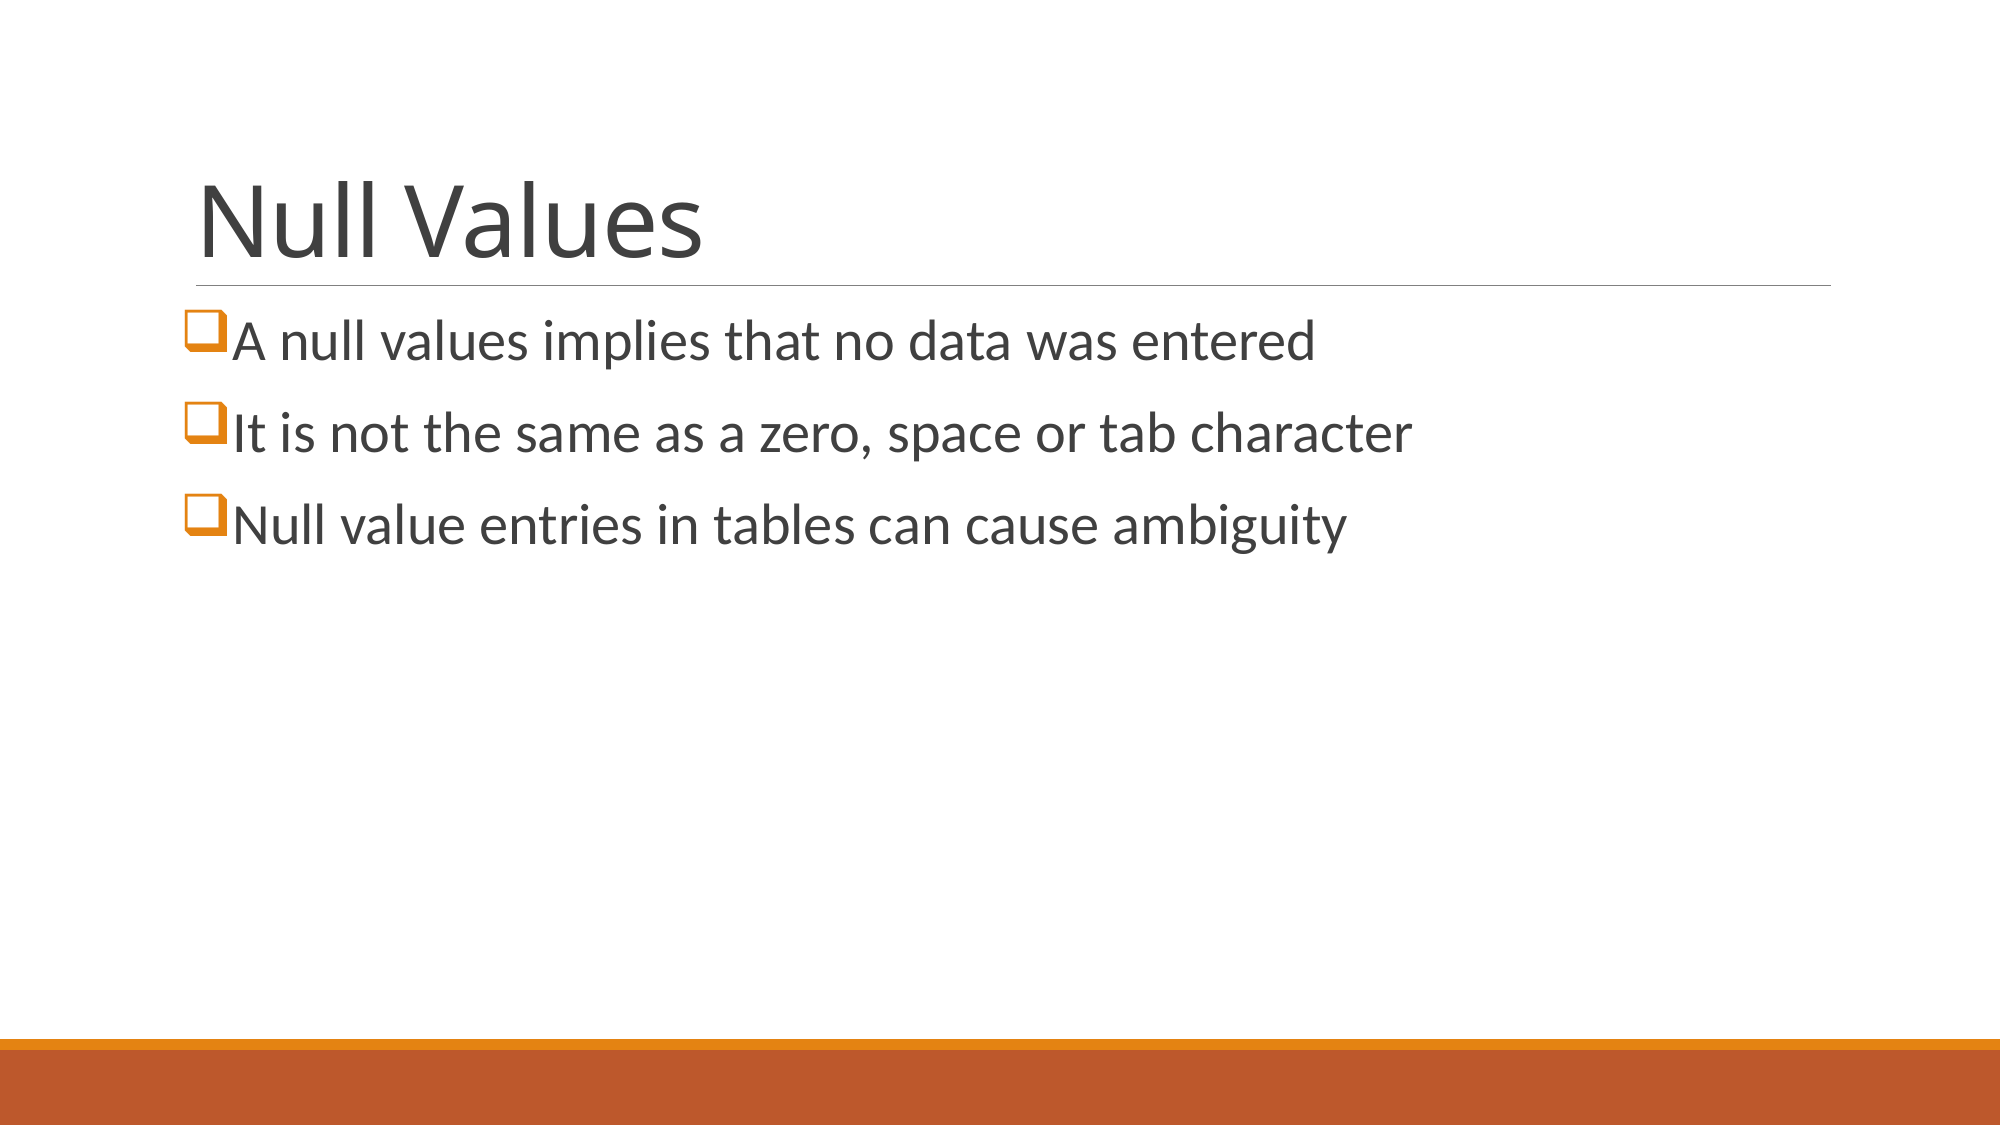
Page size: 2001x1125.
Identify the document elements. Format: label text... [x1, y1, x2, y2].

title Null Values [180, 47, 1830, 285]
list A null values implies that no data was entered It is not the same as a zero, space or tab character Null value entries in tables can cause ambiguity [180, 302, 1830, 963]
